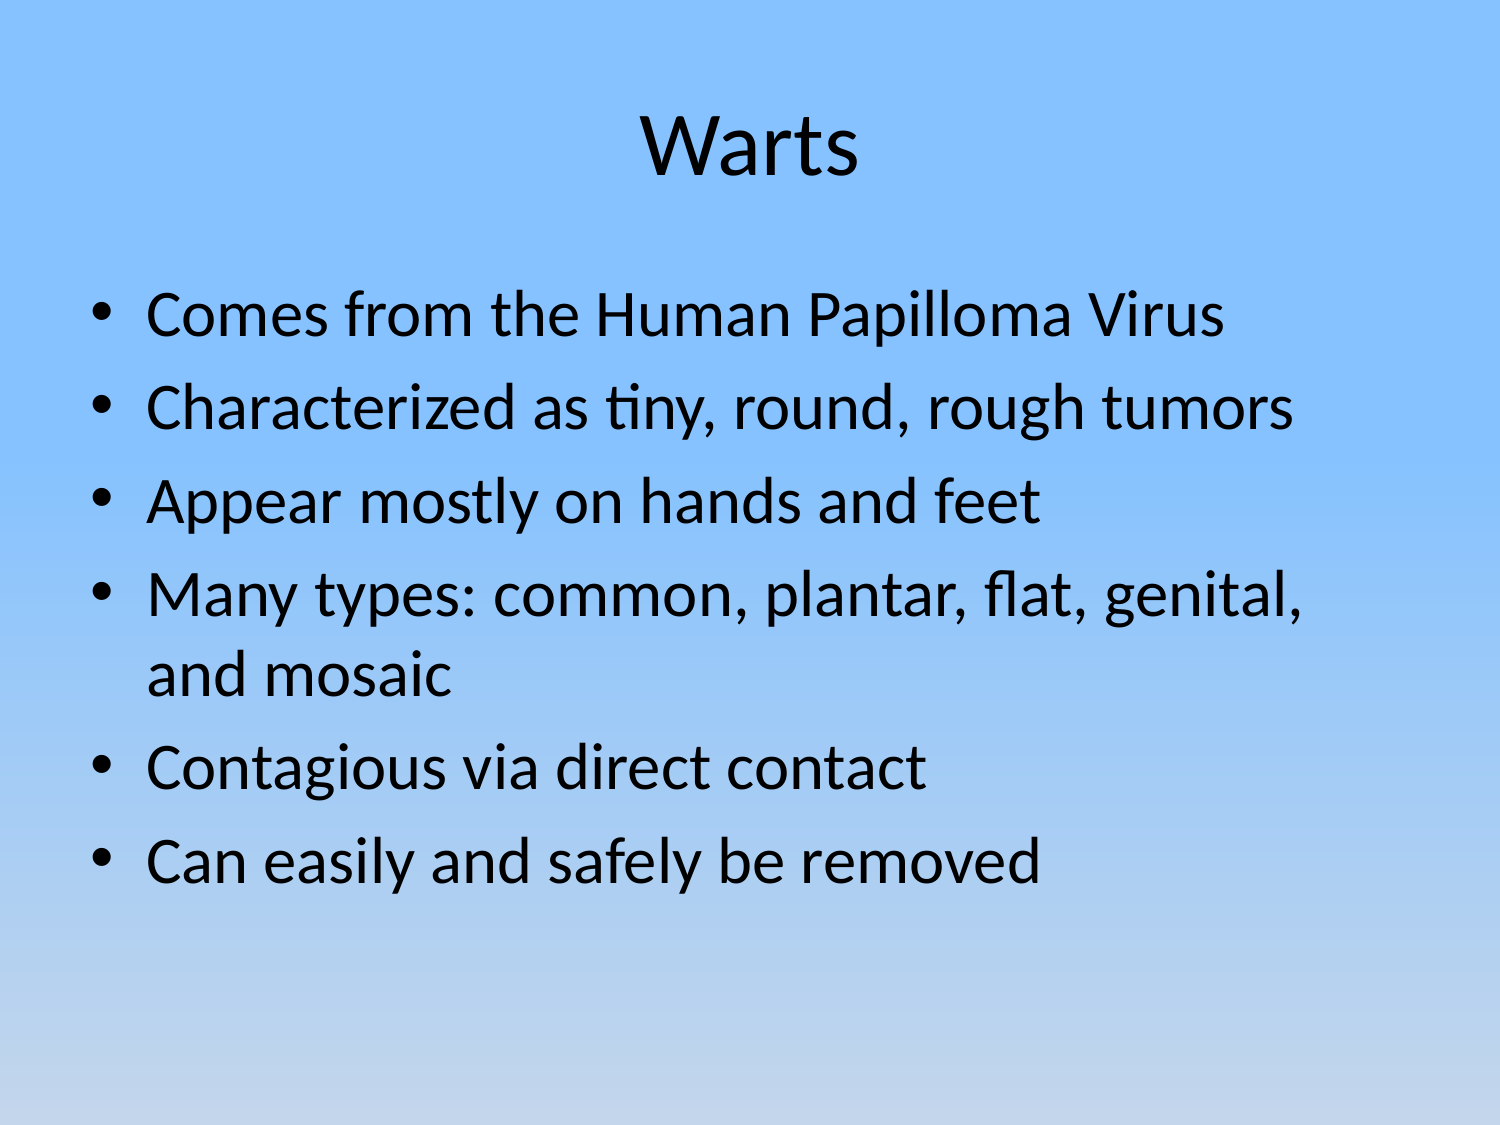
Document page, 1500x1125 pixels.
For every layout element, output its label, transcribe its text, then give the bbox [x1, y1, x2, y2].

title Warts [74, 44, 1426, 233]
list Comes from the Human Papilloma Virus Characterized as tiny, round, rough tumors Appear mostly on hands and feet Many types: common, plantar, flat, genital, and mosaic Contagious via direct contact Can easily and safely be removed [74, 262, 1426, 1006]
